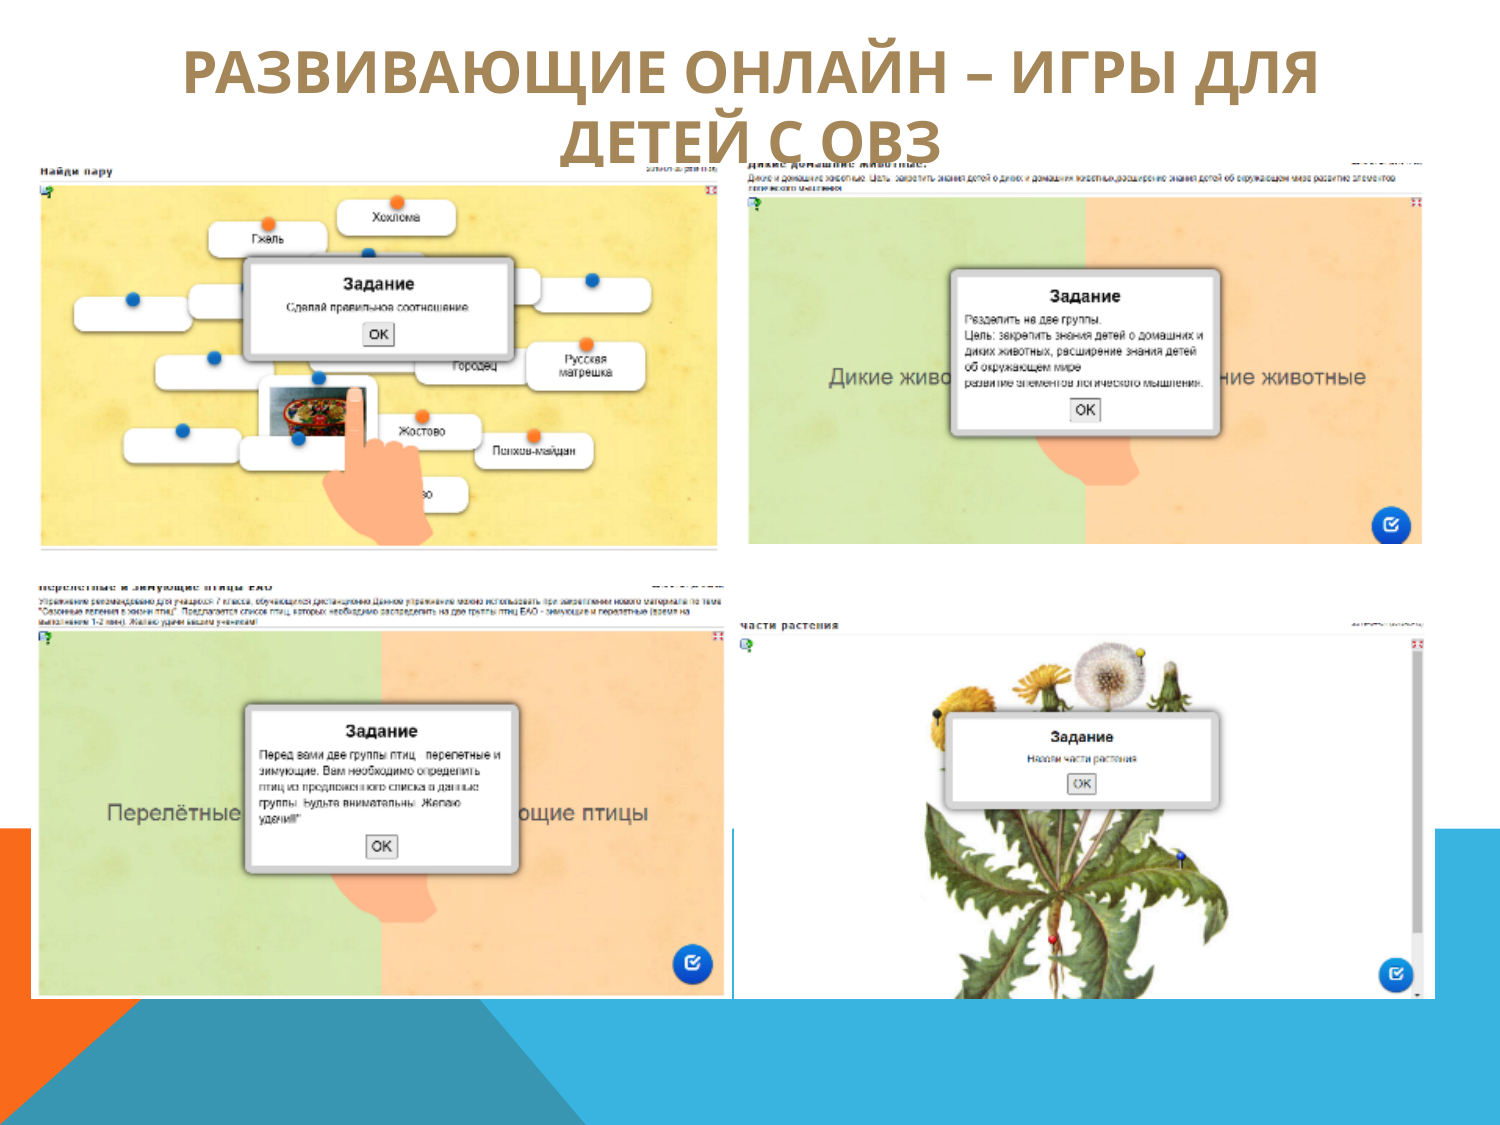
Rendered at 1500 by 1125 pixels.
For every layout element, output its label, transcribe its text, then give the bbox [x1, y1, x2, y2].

picture [29, 163, 1431, 558]
picture [30, 585, 732, 1000]
picture [734, 623, 1436, 1000]
title Развивающие Онлайн – игры для детей с ОВЗ [135, 60, 1369, 150]
